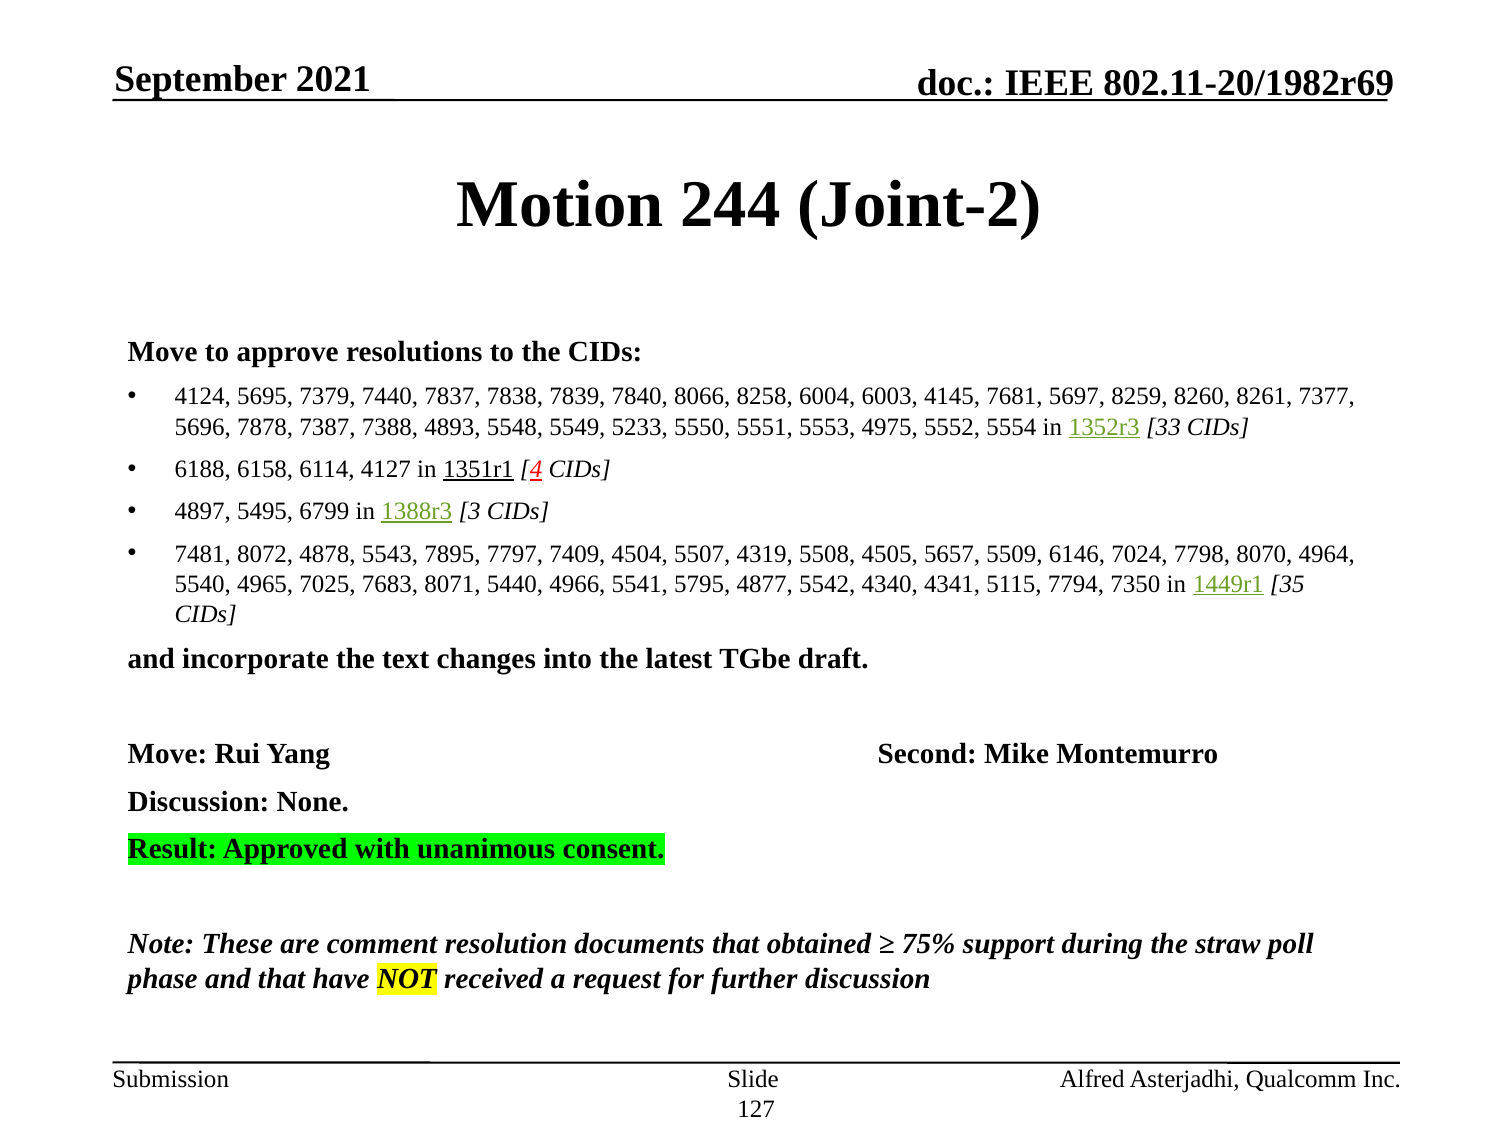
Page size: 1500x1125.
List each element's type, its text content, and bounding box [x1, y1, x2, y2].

footer Alfred Asterjadhi, Qualcomm Inc. [878, 1061, 1402, 1093]
list Move to approve resolutions to the CIDs: 4124, 5695, 7379, 7440, 7837, 7838, 7839, 7840, 8066, 8258, 6004, 6003, 4145, 7681, 5697, 8259, 8260, 8261, 7377, 5696, 7878, 7387, 7388, 4893, 5548, 5549, 5233, 5550, 5551, 5553, 4975, 5552, 5554 in 1352r3 [33 CIDs] 6188, 6158, 6114, 4127 in 1351r1 [4 CIDs] 4897, 5495, 6799 in 1388r3 [3 CIDs] 7481, 8072, 4878, 5543, 7895, 7797, 7409, 4504, 5507, 4319, 5508, 4505, 5657, 5509, 6146, 7024, 7798, 8070, 4964, 5540, 4965, 7025, 7683, 8071, 5440, 4966, 5541, 5795, 4877, 5542, 4340, 4341, 5115, 7794, 7350 in 1449r1 [35 CIDs] and incorporate the text changes into the latest TGbe draft. Move: Rui Yang Second: Mike Montemurro Discussion: None. Result: Approved with unanimous consent. Note: These are comment resolution documents that obtained ≥ 75% support during the straw poll phase and that have NOT received a request for further discussion [112, 324, 1388, 1063]
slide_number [114, 54, 423, 100]
title Motion 244 (Joint-2) [112, 112, 1388, 288]
slide_number Slide 127 [712, 1061, 800, 1123]
